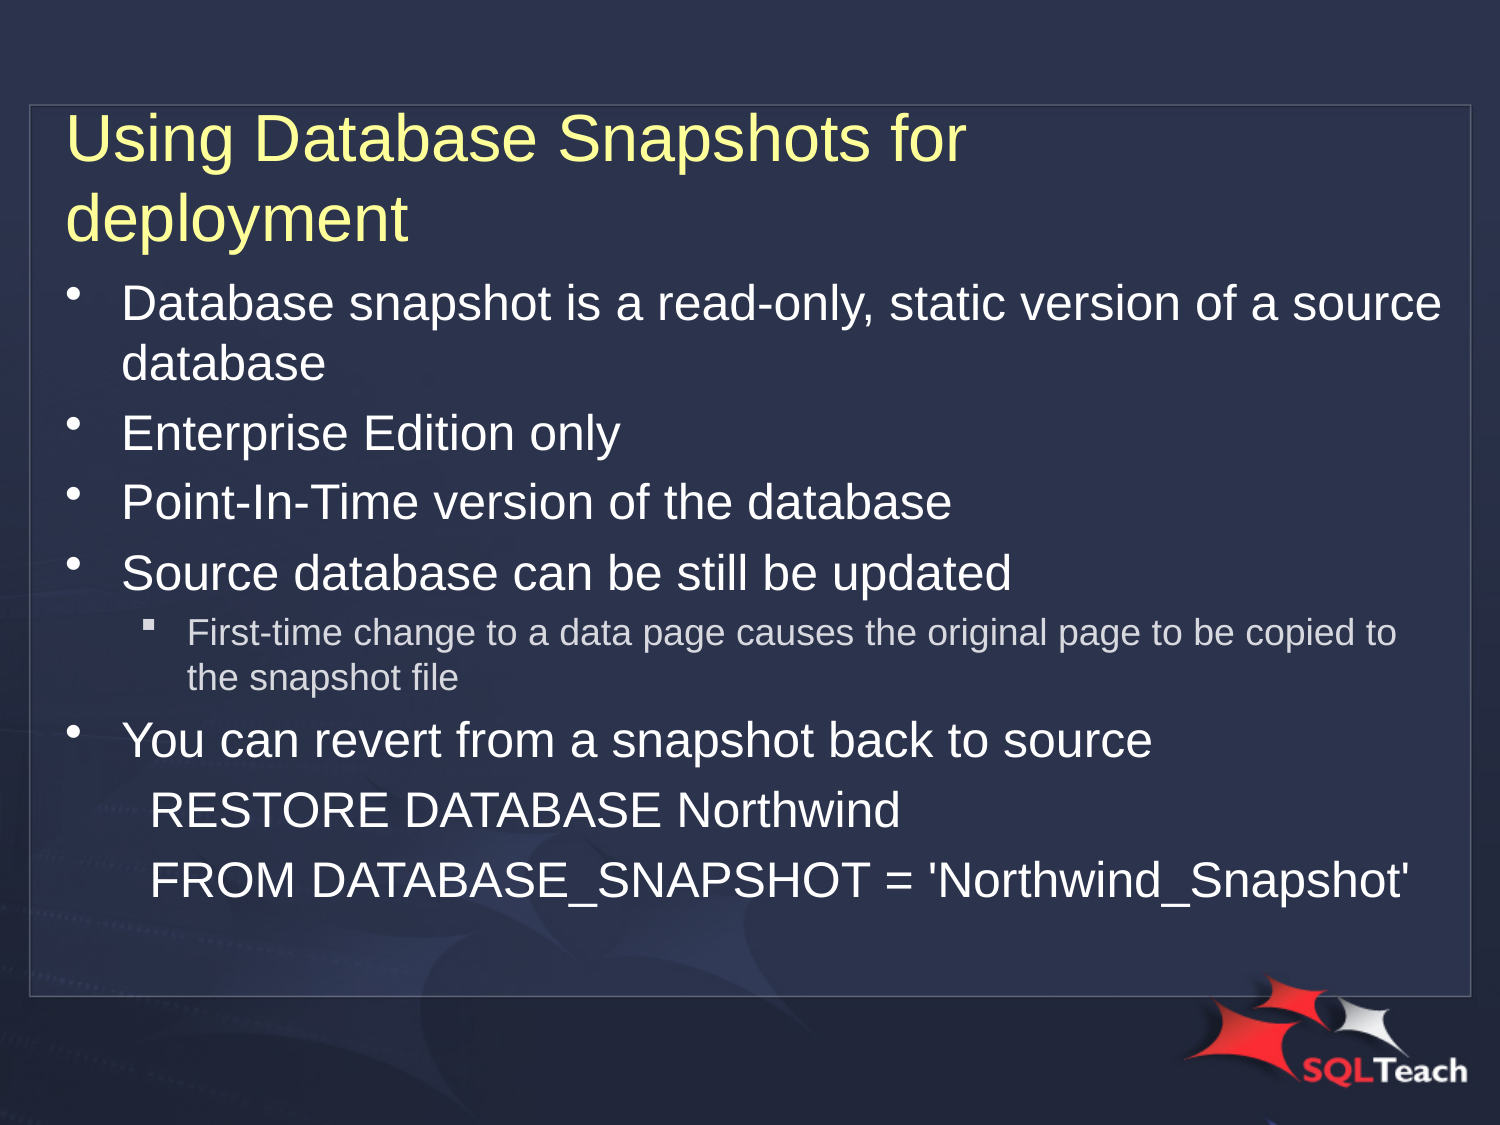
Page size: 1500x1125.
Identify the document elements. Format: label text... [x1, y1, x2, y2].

list Database snapshot is a read-only, static version of a source database Enterprise Edition only Point-In-Time version of the database Source database can be still be updated First-time change to a data page causes the original page to be copied to the snapshot file You can revert from a snapshot back to source RESTORE DATABASE Northwind FROM DATABASE_SNAPSHOT = 'Northwind_Snapshot' [49, 262, 1463, 988]
picture [0, 0, 1500, 1125]
title Using Database Snapshots for deployment [49, 137, 1326, 213]
